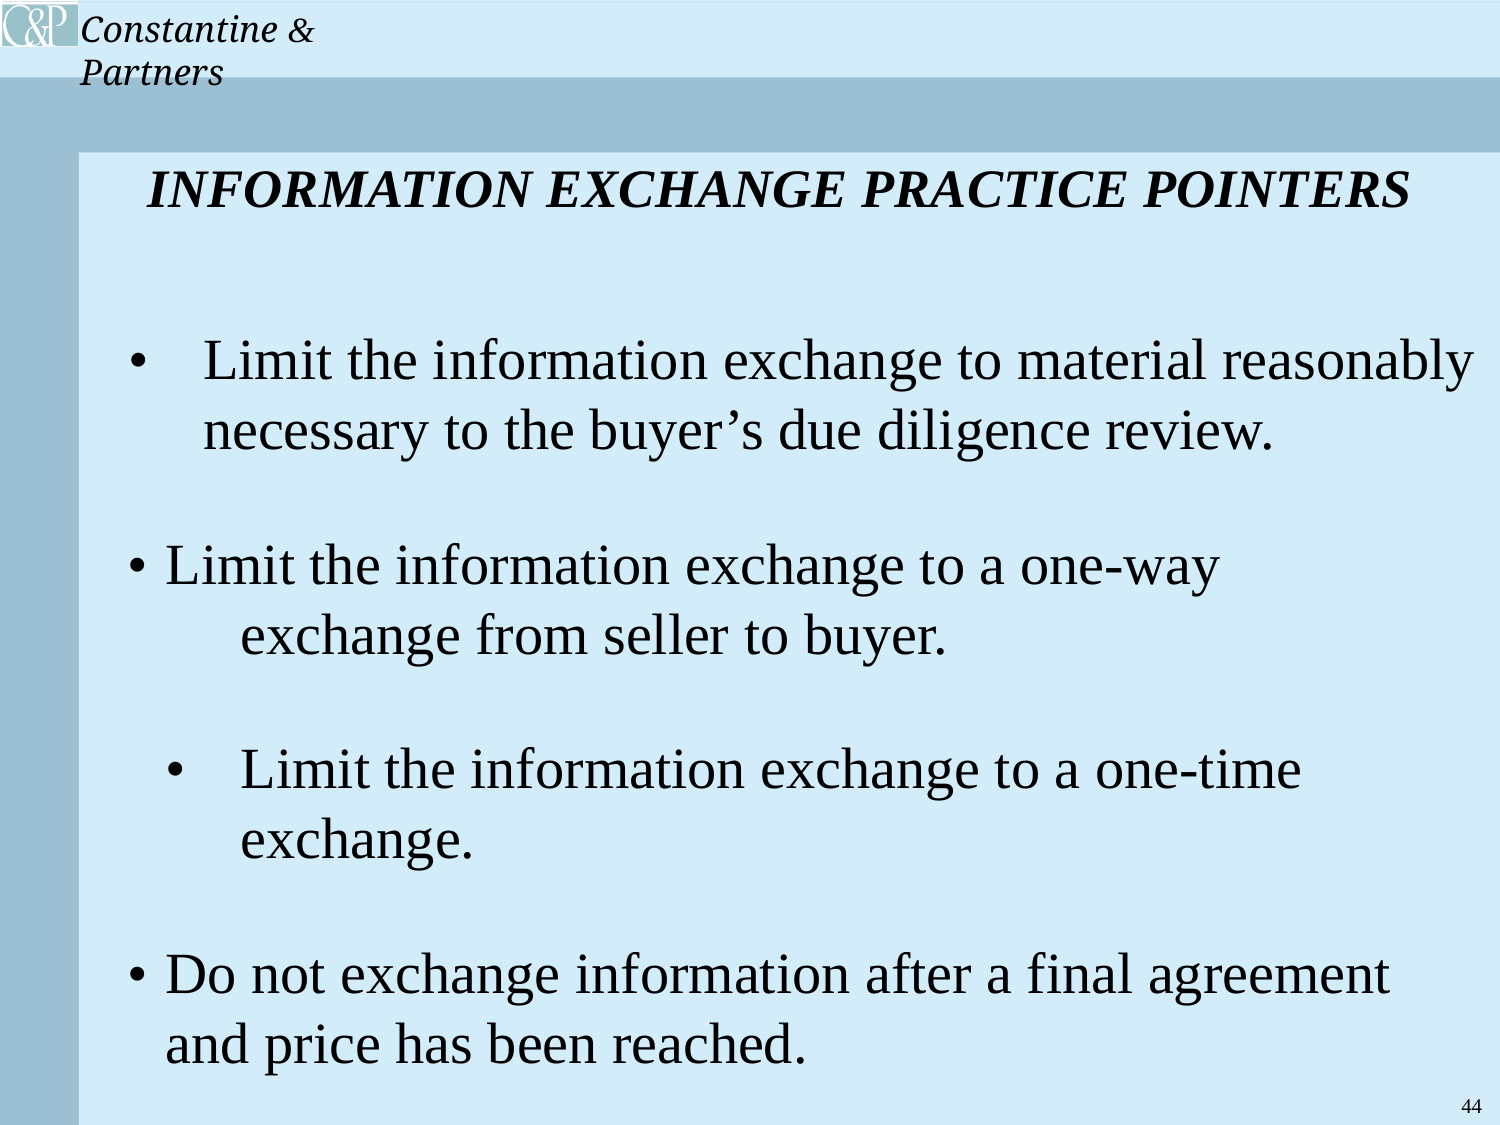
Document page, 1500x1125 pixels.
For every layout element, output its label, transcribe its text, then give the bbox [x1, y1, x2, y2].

text_box INFORMATION EXCHANGE PRACTICE POINTERS [74, 146, 1500, 226]
text_box • Limit the information exchange to material reasonably necessary to the buyer’s due diligence review. • Limit the information exchange to a one-way exchange from seller to buyer. • Limit the information exchange to a one-time exchange. • Do not exchange information after a final agreement and price has been reached. [74, 313, 1500, 1083]
